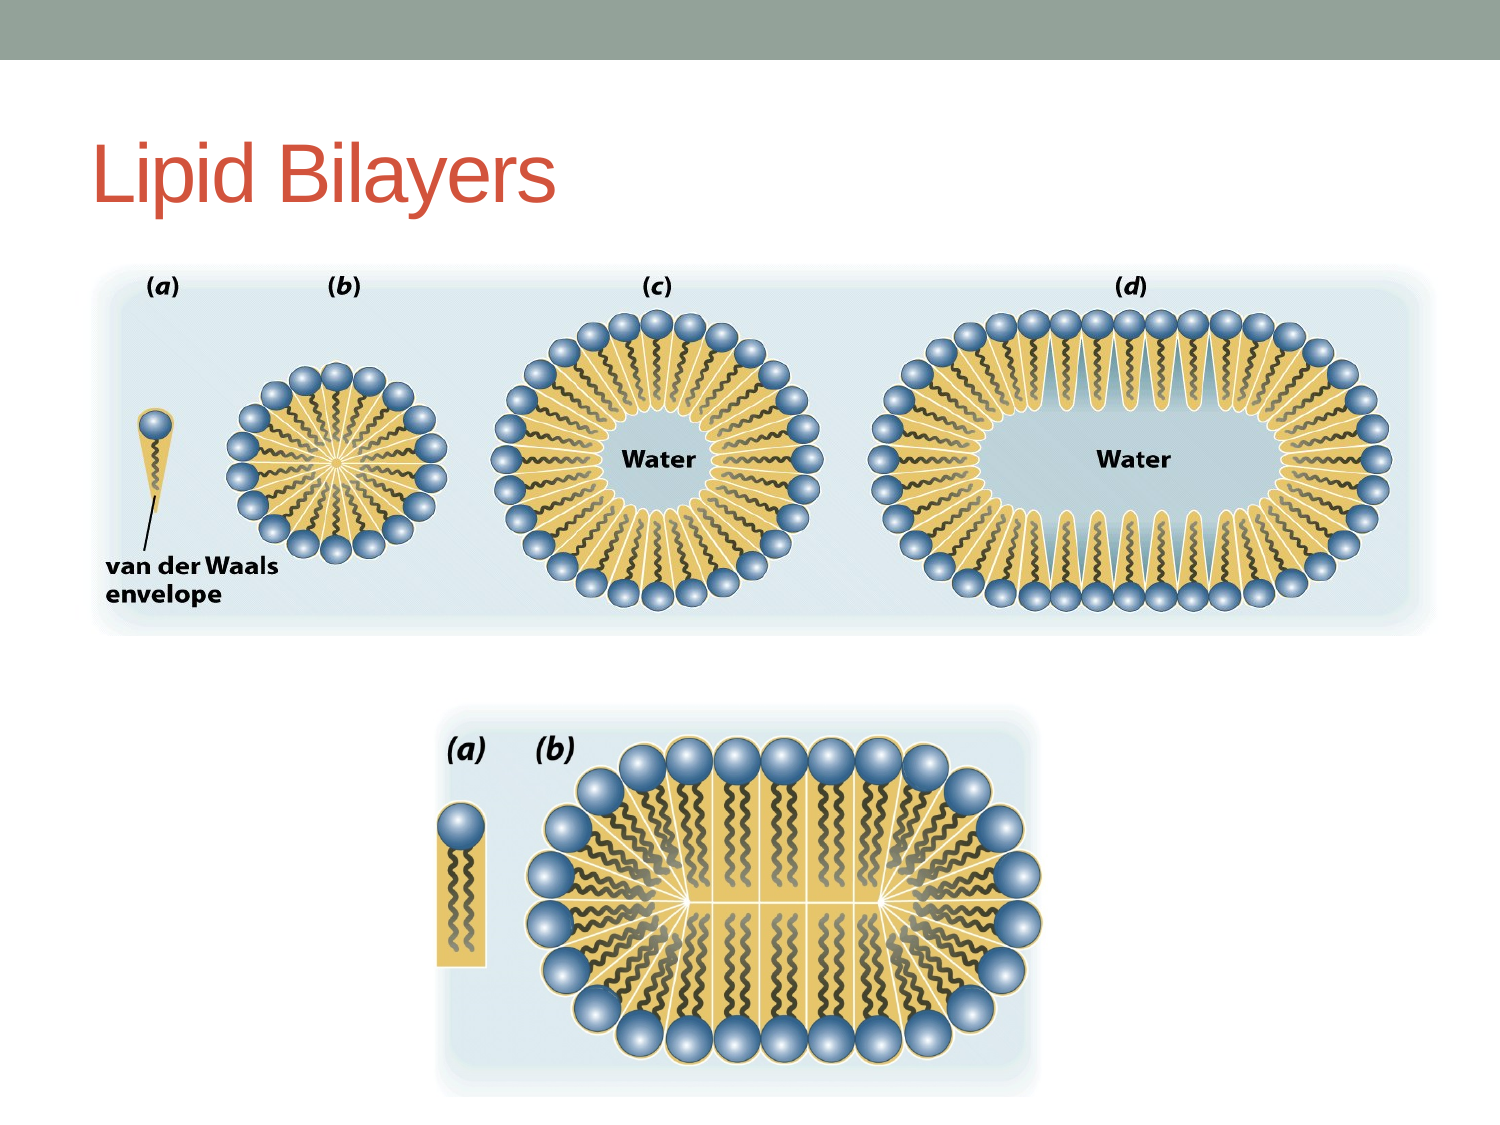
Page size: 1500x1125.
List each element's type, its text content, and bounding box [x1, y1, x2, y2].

picture [74, 247, 1453, 636]
picture [424, 687, 1056, 1097]
title Lipid Bilayers [75, 87, 1425, 246]
